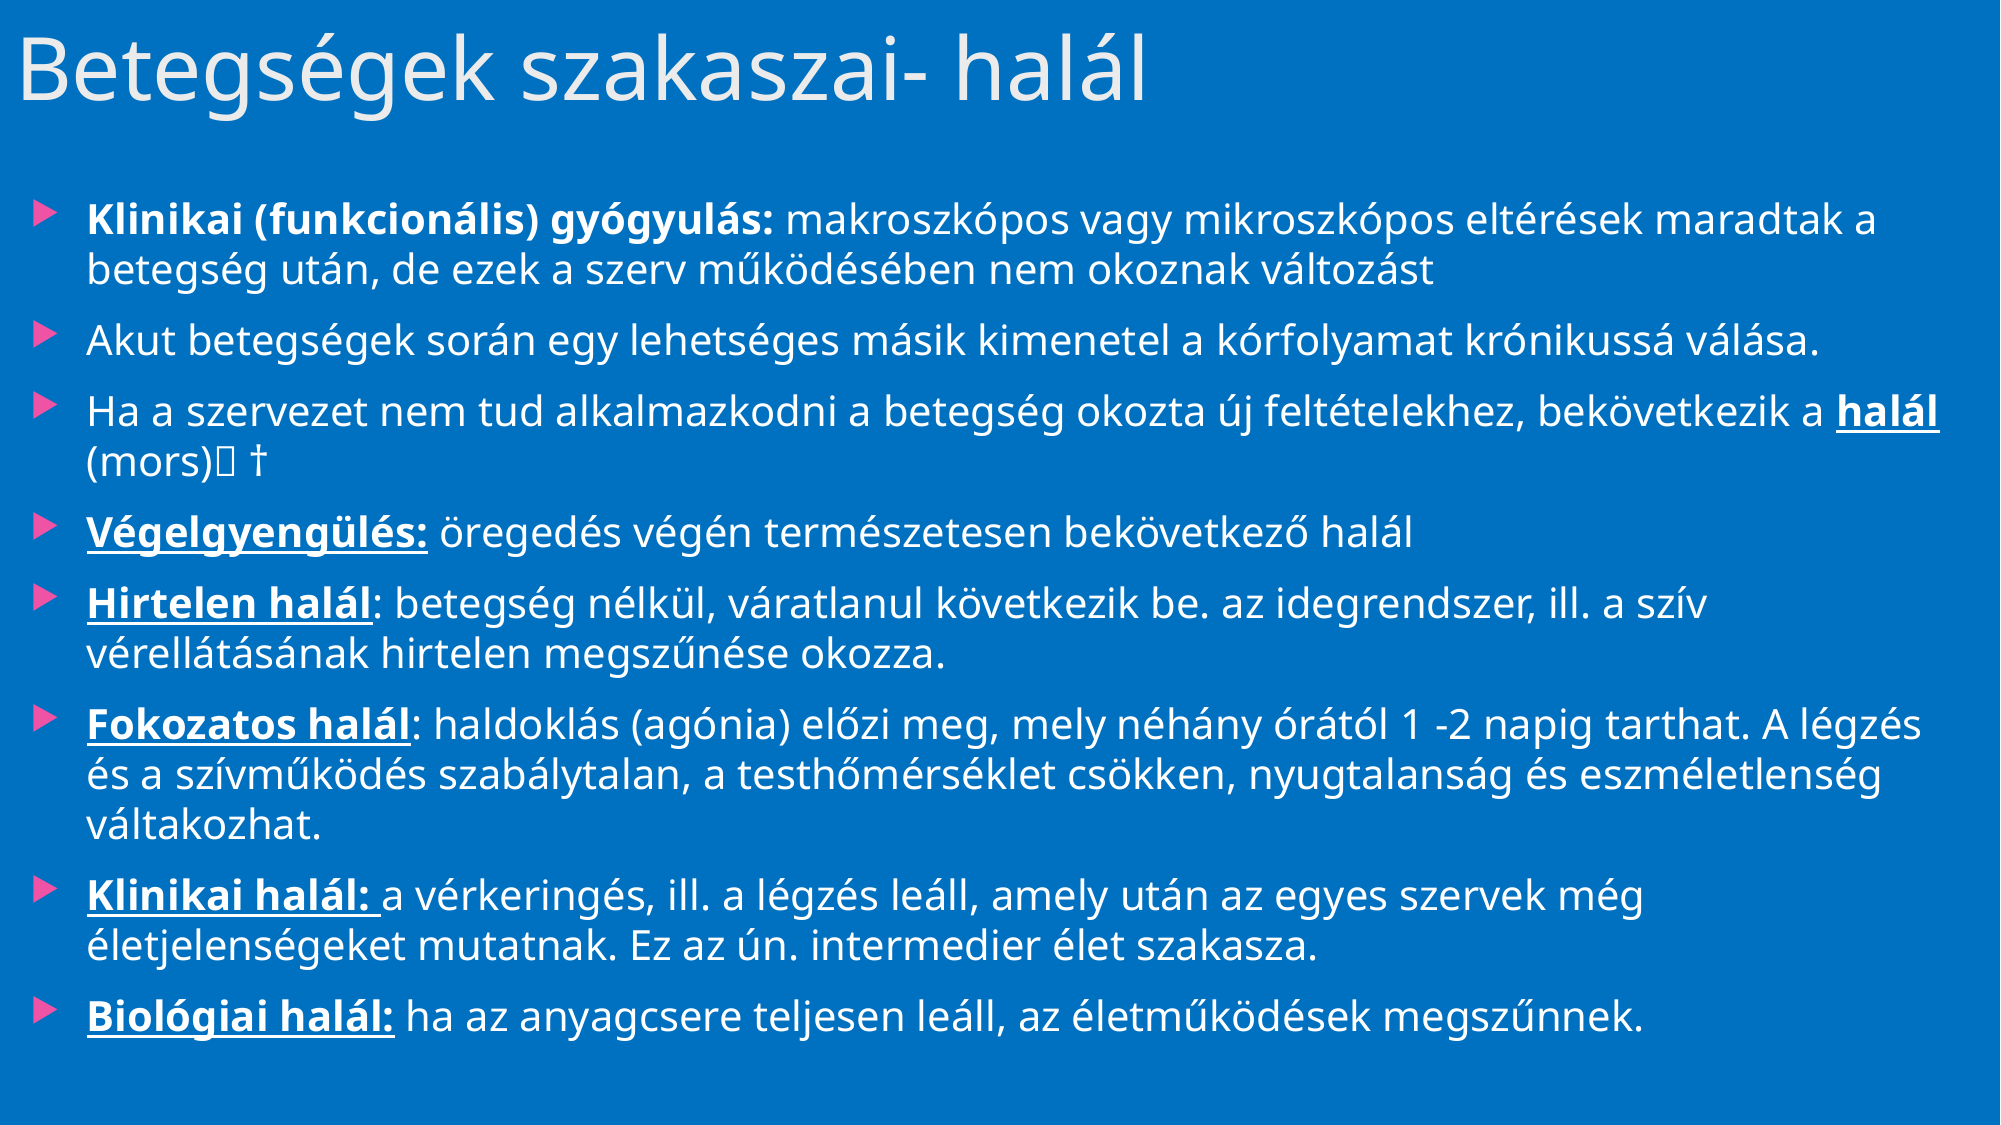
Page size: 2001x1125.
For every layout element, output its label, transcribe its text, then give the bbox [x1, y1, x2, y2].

title Betegségek szakaszai- halál [0, 5, 1721, 186]
list Klinikai (funkcionális) gyógyulás: makroszkópos vagy mikroszkópos eltérések maradtak a betegség után, de ezek a szerv működésében nem okoznak változást Akut betegségek során egy lehetséges másik kimenetel a kórfolyamat krónikussá válása. Ha a szervezet nem tud alkalmazkodni a betegség okozta új feltételekhez, bekövetkezik a halál (mors) † Végelgyengülés: öregedés végén természetesen bekövetkező halál Hirtelen halál: betegség nélkül, váratlanul következik be. az idegrendszer, ill. a szív vérellátásának hirtelen megszűnése okozza. Fokozatos halál: haldoklás (agónia) előzi meg, mely néhány órától 1 -2 napig tarthat. A légzés és a szívműködés szabálytalan, a testhőmérséklet csökken, nyugtalanság és eszméletlenség váltakozhat. Klinikai halál: a vérkeringés, ill. a légzés leáll, amely után az egyes szervek még életjelenségeket mutatnak. Ez az ún. intermedier élet szakasza. Biológiai halál: ha az anyagcsere teljesen le­áll, az életműködések megszűnnek. [15, 185, 1966, 1106]
